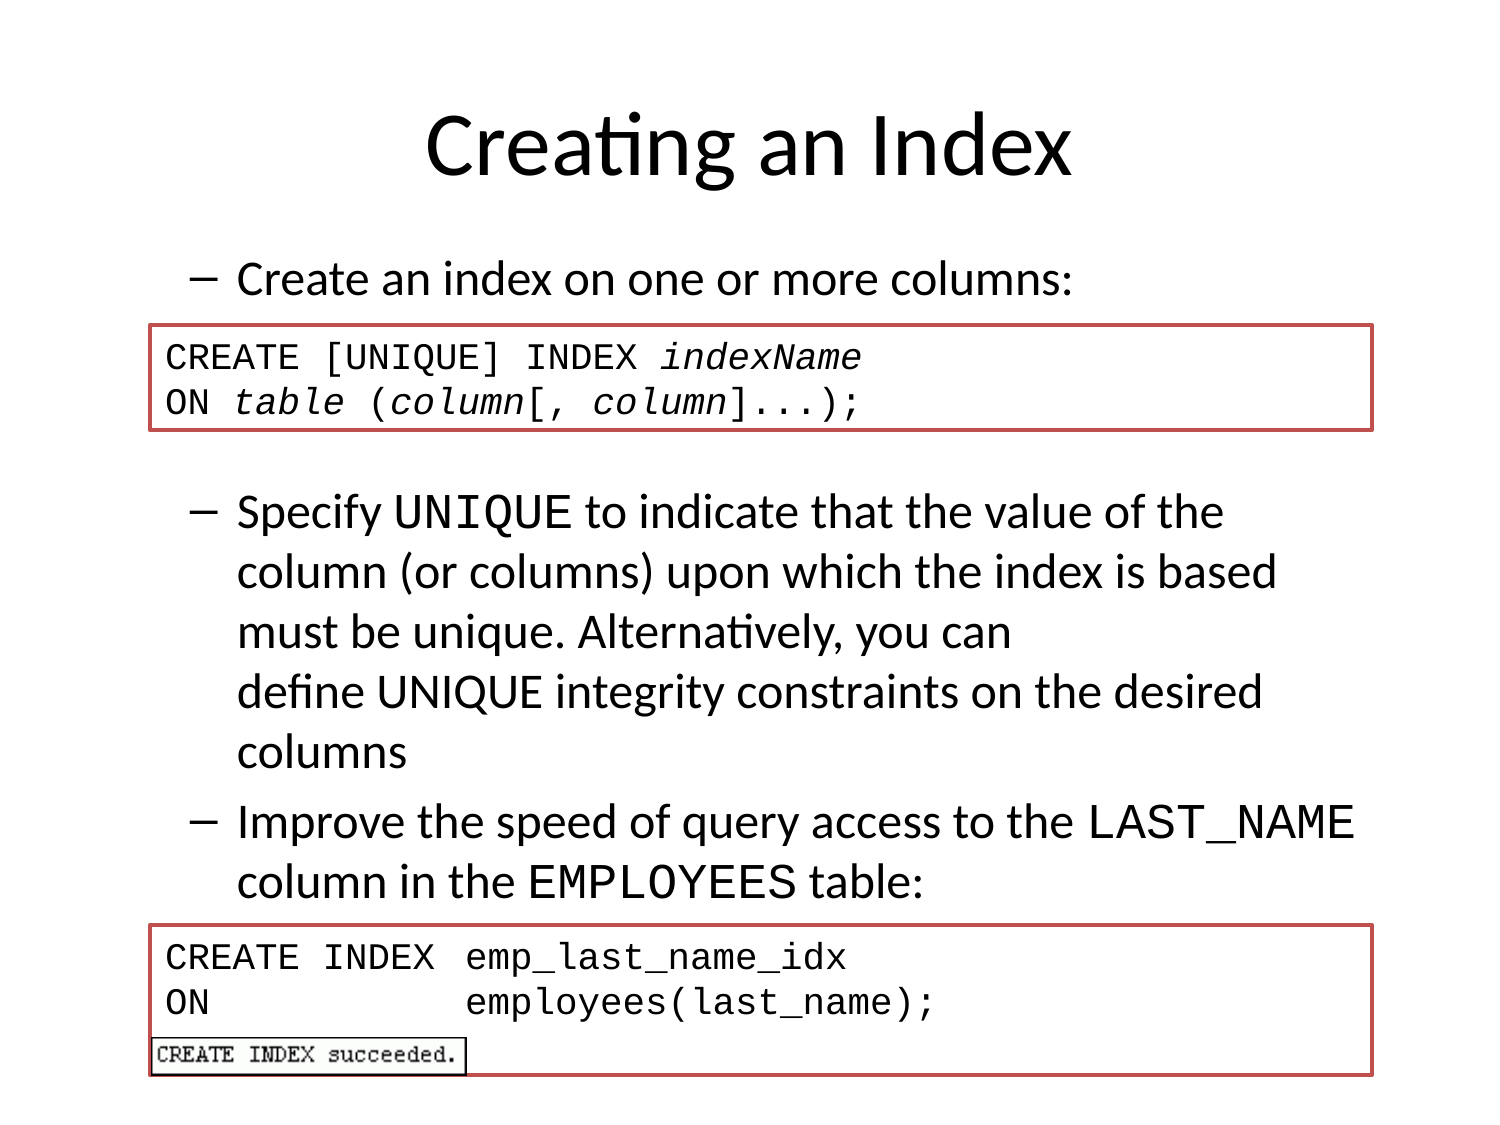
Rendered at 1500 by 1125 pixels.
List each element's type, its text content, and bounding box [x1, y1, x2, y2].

title Creating an Index [75, 45, 1425, 233]
list Create an index on one or more columns: Specify UNIQUE to indicate that the value of the column (or columns) upon which the index is based must be unique. Alternatively, you can define UNIQUE integrity constraints on the desired columns Improve the speed of query access to the LAST_NAME column in the EMPLOYEES table: [99, 237, 1399, 1063]
text_box CREATE [UNIQUE] INDEX indexName ON table (column[, column]...); [148, 323, 1374, 432]
picture [151, 1037, 468, 1076]
text_box CREATE INDEX emp_last_name_idx ON employees(last_name); [148, 923, 1374, 1077]
